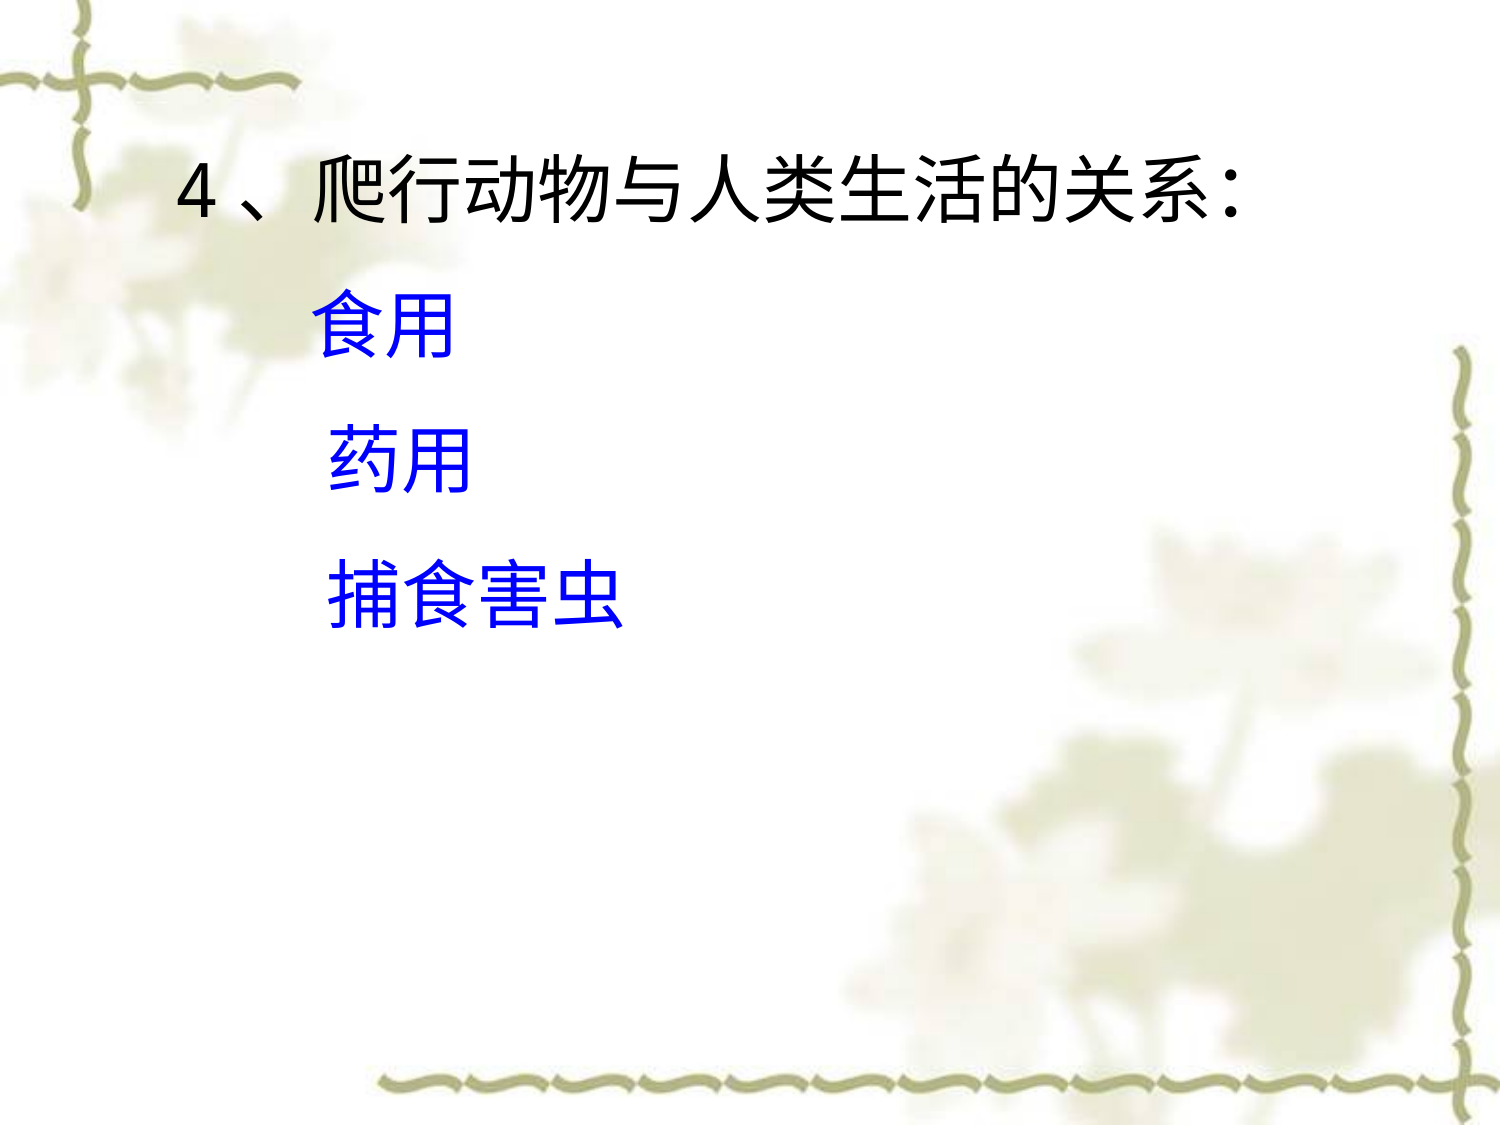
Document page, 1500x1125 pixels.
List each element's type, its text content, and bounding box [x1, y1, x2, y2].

text_box 4、爬行动物与人类生活的关系： 食用 药用 捕食害虫 [159, 90, 1371, 645]
picture [0, 0, 1500, 1125]
